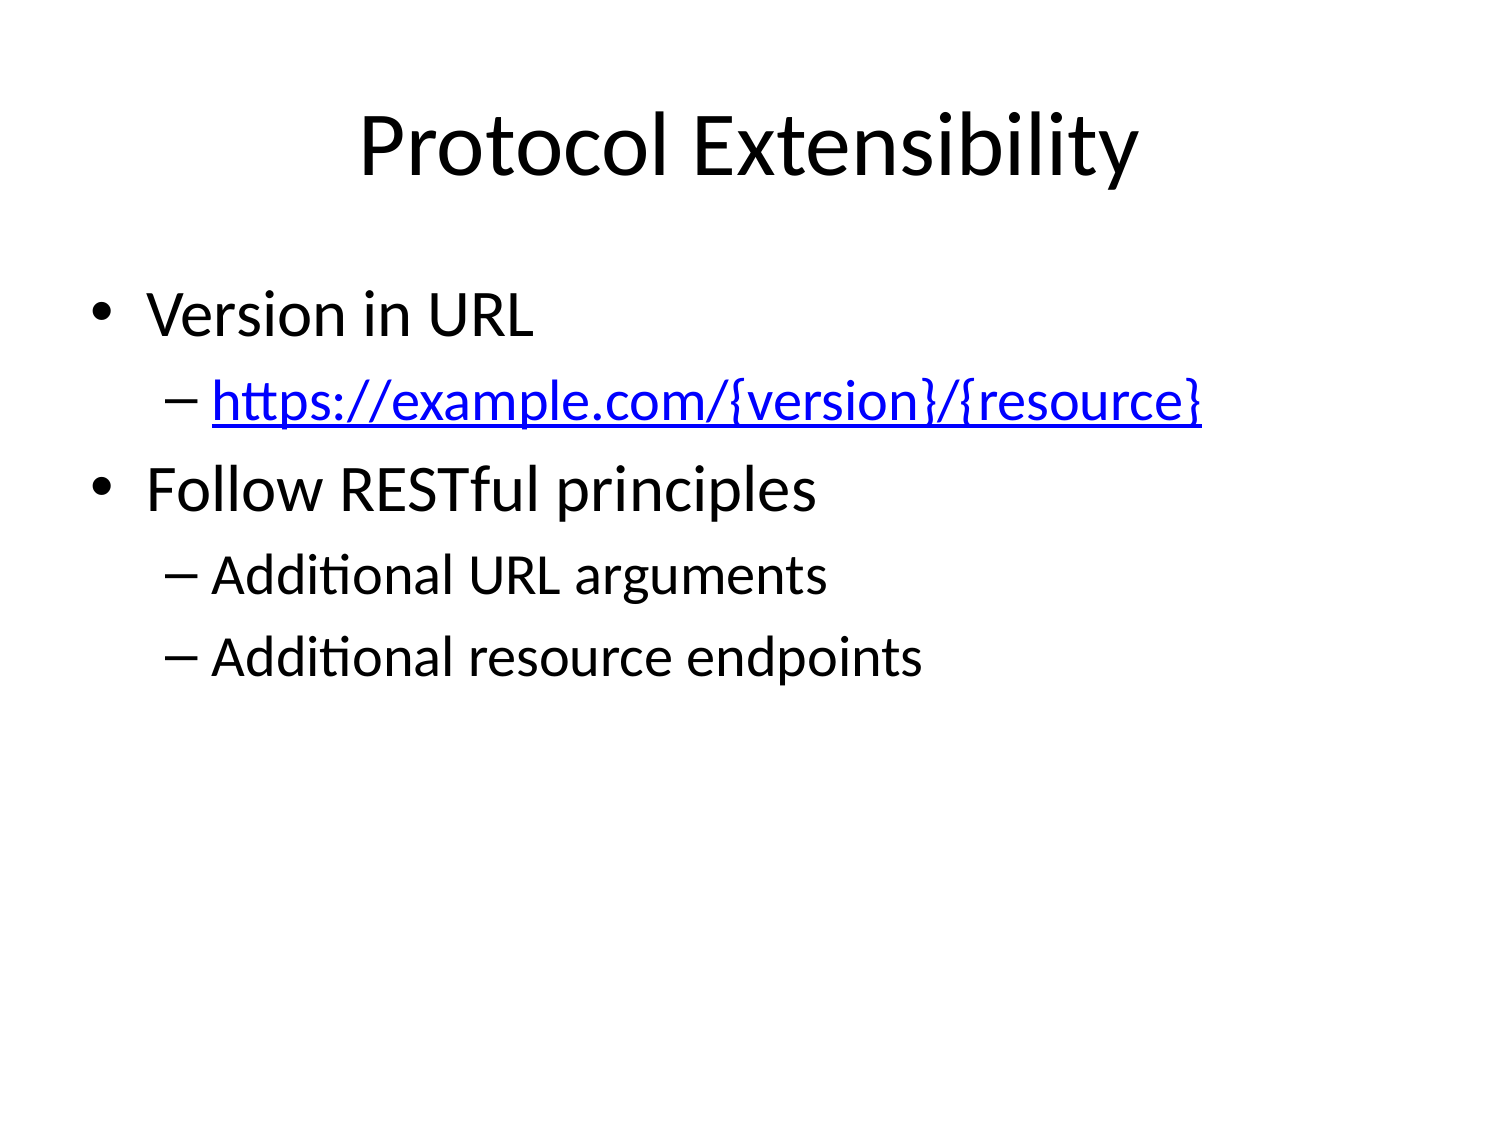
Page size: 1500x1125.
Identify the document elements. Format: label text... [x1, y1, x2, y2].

title Protocol Extensibility [75, 45, 1425, 233]
list Version in URL https://example.com/{version}/{resource} Follow RESTful principles Additional URL arguments Additional resource endpoints [75, 262, 1425, 1005]
